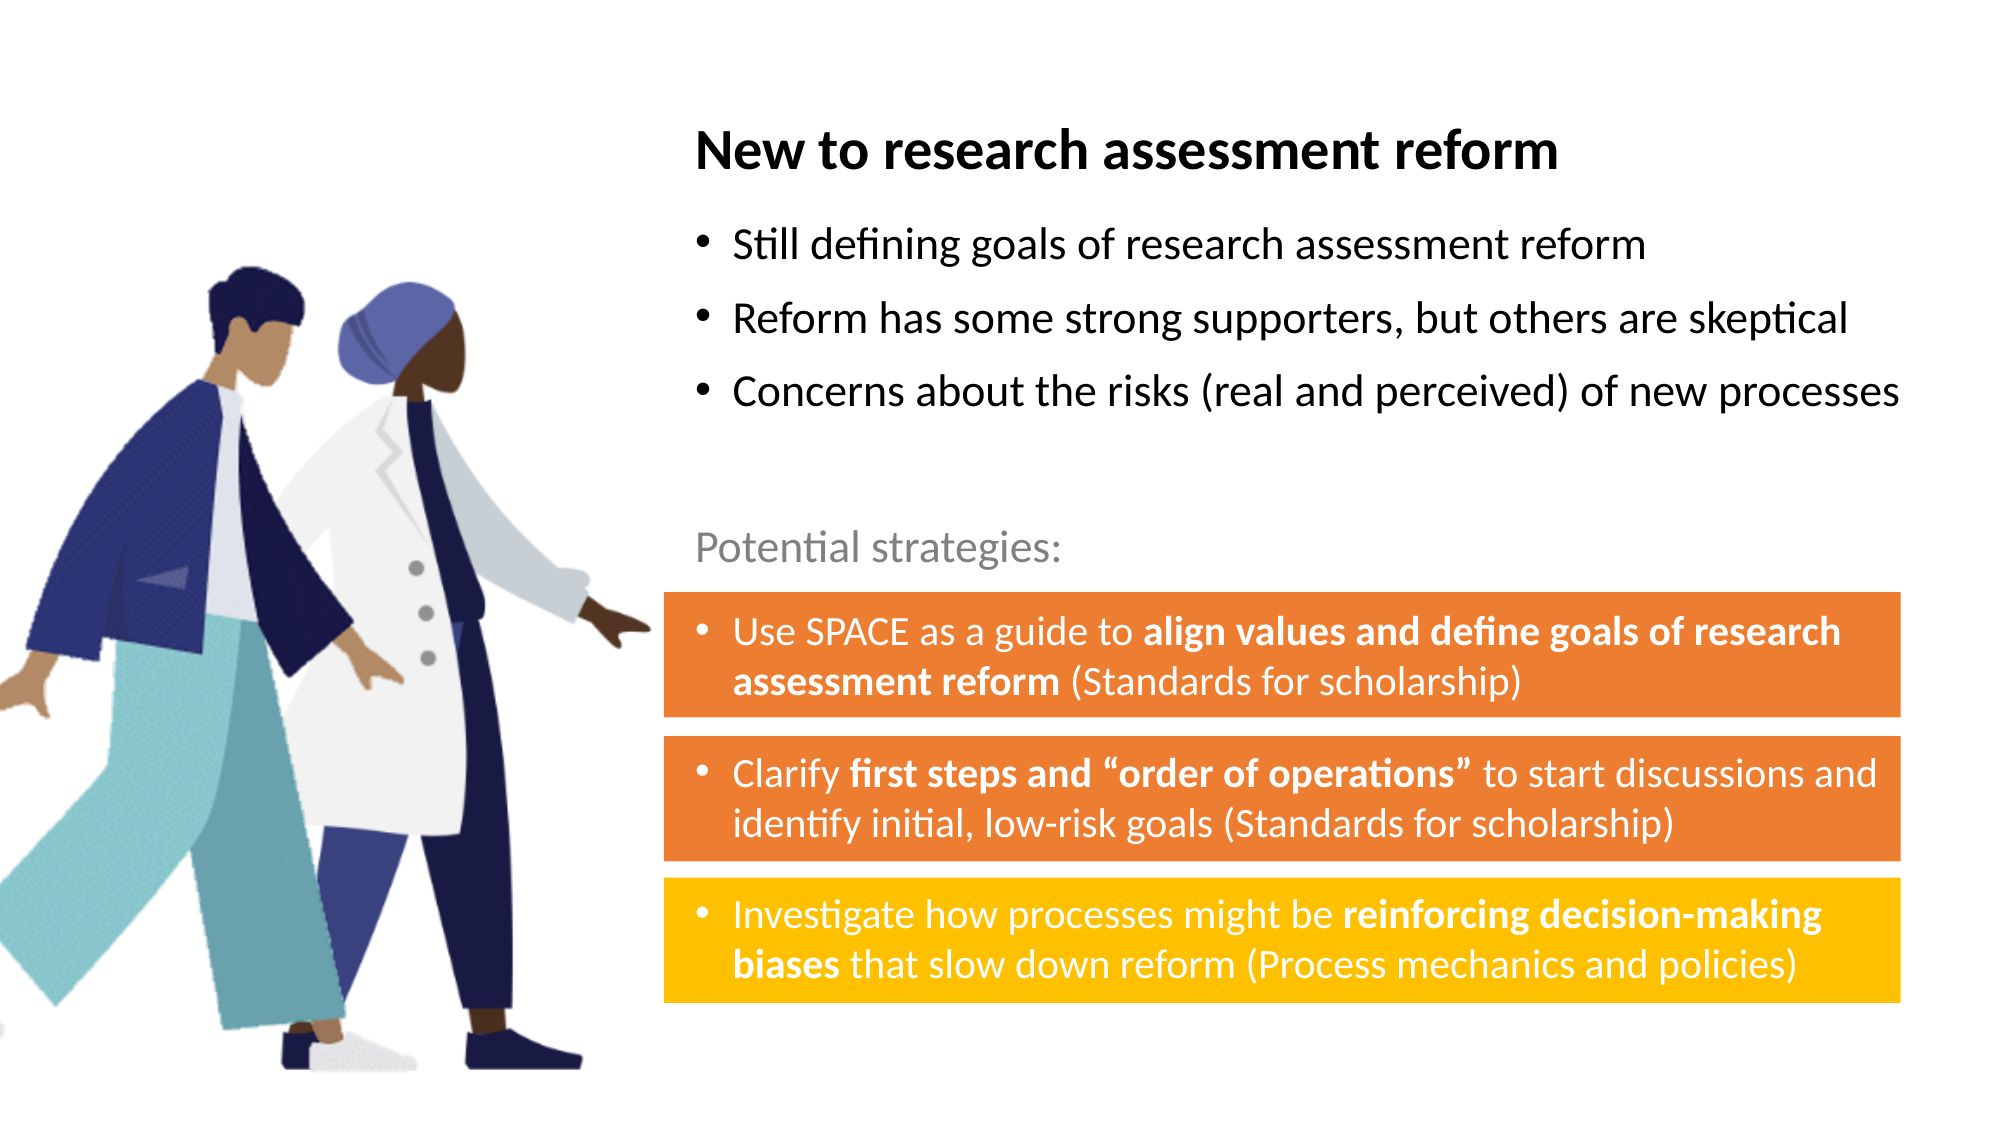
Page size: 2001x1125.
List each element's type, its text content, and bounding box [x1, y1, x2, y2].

list New to research assessment reform Still defining goals of research assessment reform Reform has some strong supporters, but others are skeptical Concerns about the risks (real and perceived) of new processes [680, 111, 1940, 467]
text_box Potential strategies: Use SPACE as a guide to align values and define goals of research assessment reform (Standards for scholarship) Clarify first steps and “order of operations” to start discussions and identify initial, low-risk goals (Standards for scholarship) Investigate how processes might be reinforcing decision-making biases that slow down reform (Process mechanics and policies) [746, 515, 1901, 967]
picture [0, 202, 746, 1125]
text_box [746, 877, 1902, 1004]
